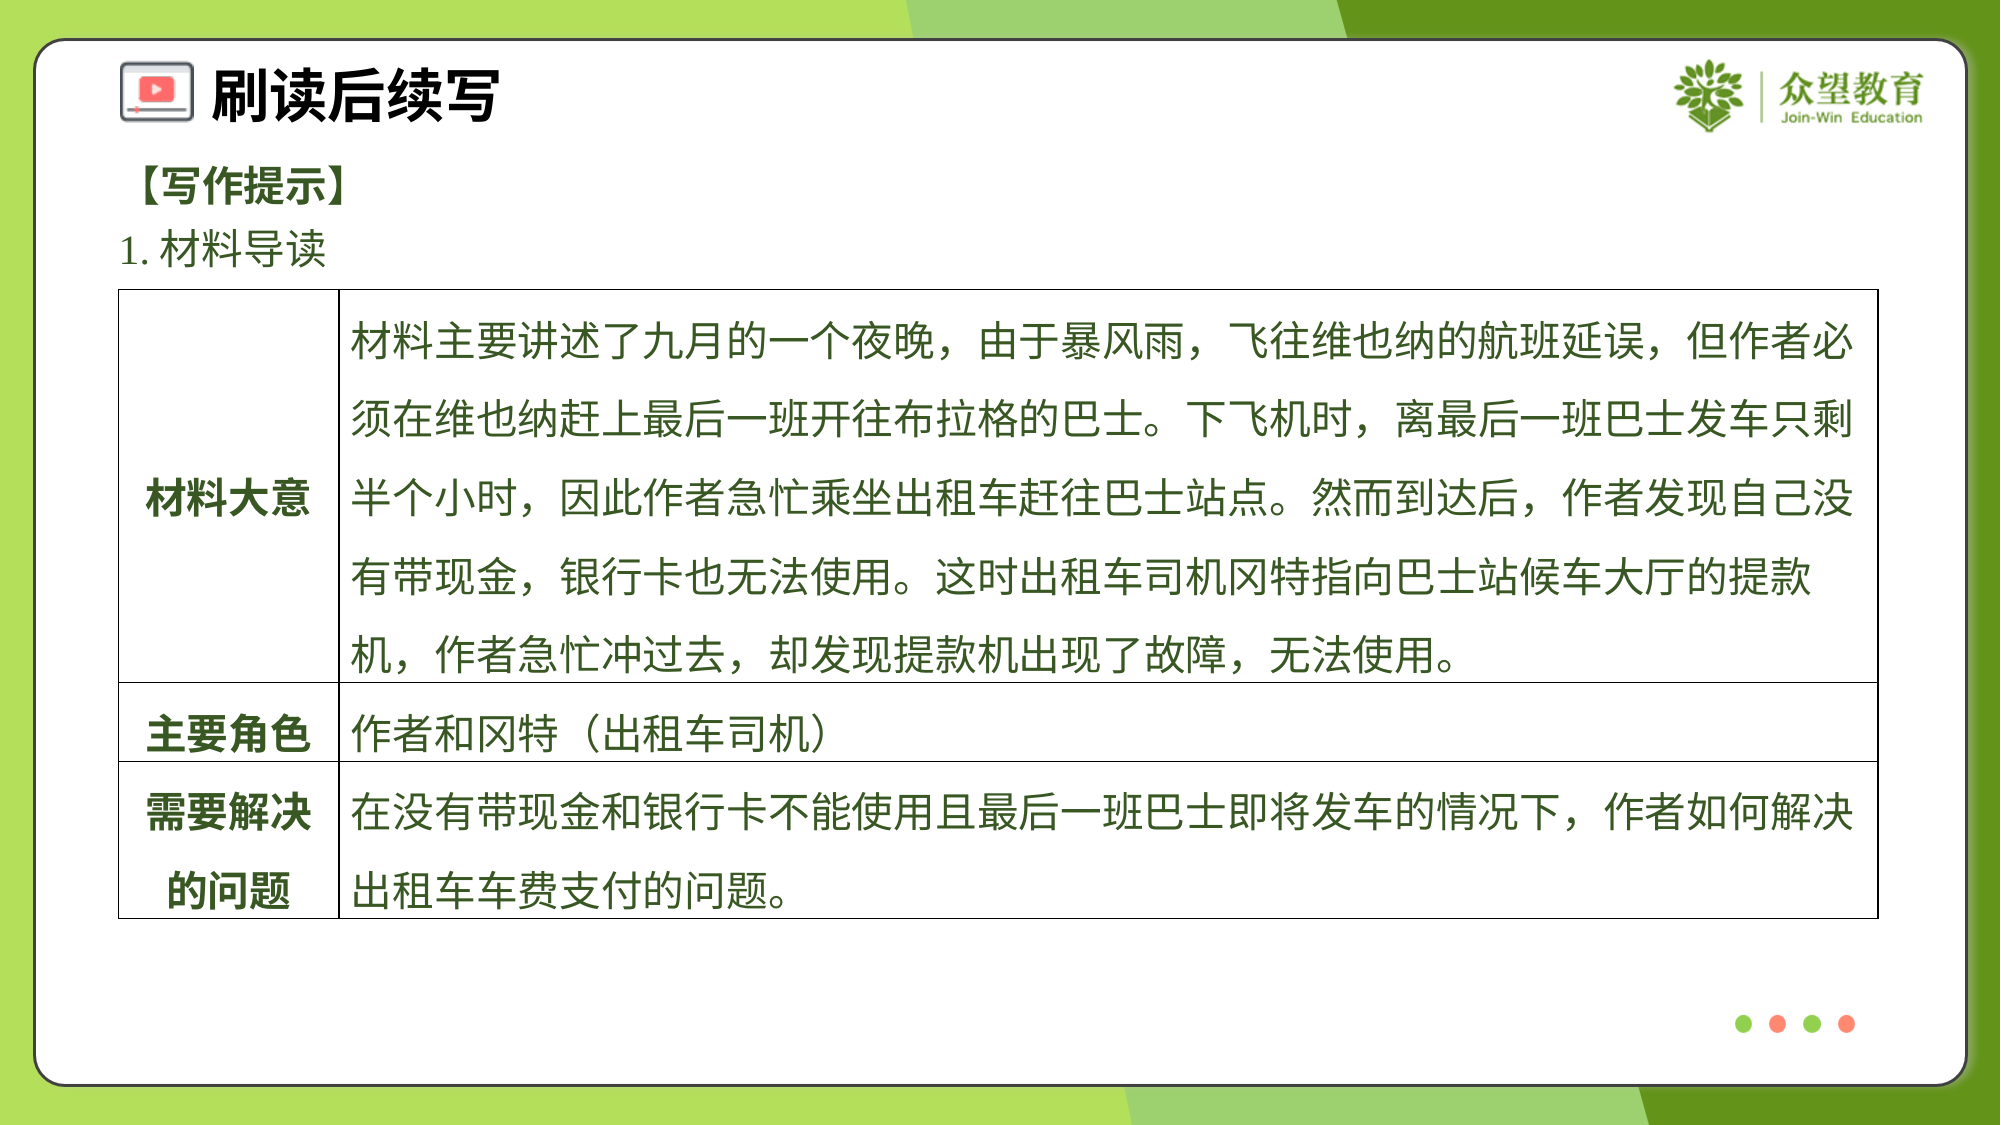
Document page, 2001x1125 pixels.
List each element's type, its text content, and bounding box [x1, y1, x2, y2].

picture [0, 0, 2000, 1125]
table_cell 在没有带现金和银行卡不能使用且最后一班巴士即将发车的情况下，作者如何解决出租车车费支付的问题。 [340, 762, 1877, 918]
text_box 【写作提示】 1.材料导读 [118, 147, 1883, 268]
table_cell 主要角色 [119, 683, 338, 761]
table_header 材料大意 [119, 290, 338, 682]
table_header 材料主要讲述了九月的一个夜晚，由于暴风雨，飞往维也纳的航班延误，但作者必须在维也纳赶上最后一班开往布拉格的巴士。下飞机时，离最后一班巴士发车只剩半个小时，因此作者急忙乘坐出租车赶往巴士站点。然而到达后，作者发现自己没有带现金，银行卡也无法使用。这时出租车司机冈特指向巴士站候车大厅的提款机，作者急忙冲过去，却发现提款机出现了故障，无法使用。 [340, 290, 1877, 682]
table_cell 作者和冈特（出租车司机） [340, 683, 1877, 761]
table_cell 需要解决的问题 [119, 762, 338, 918]
